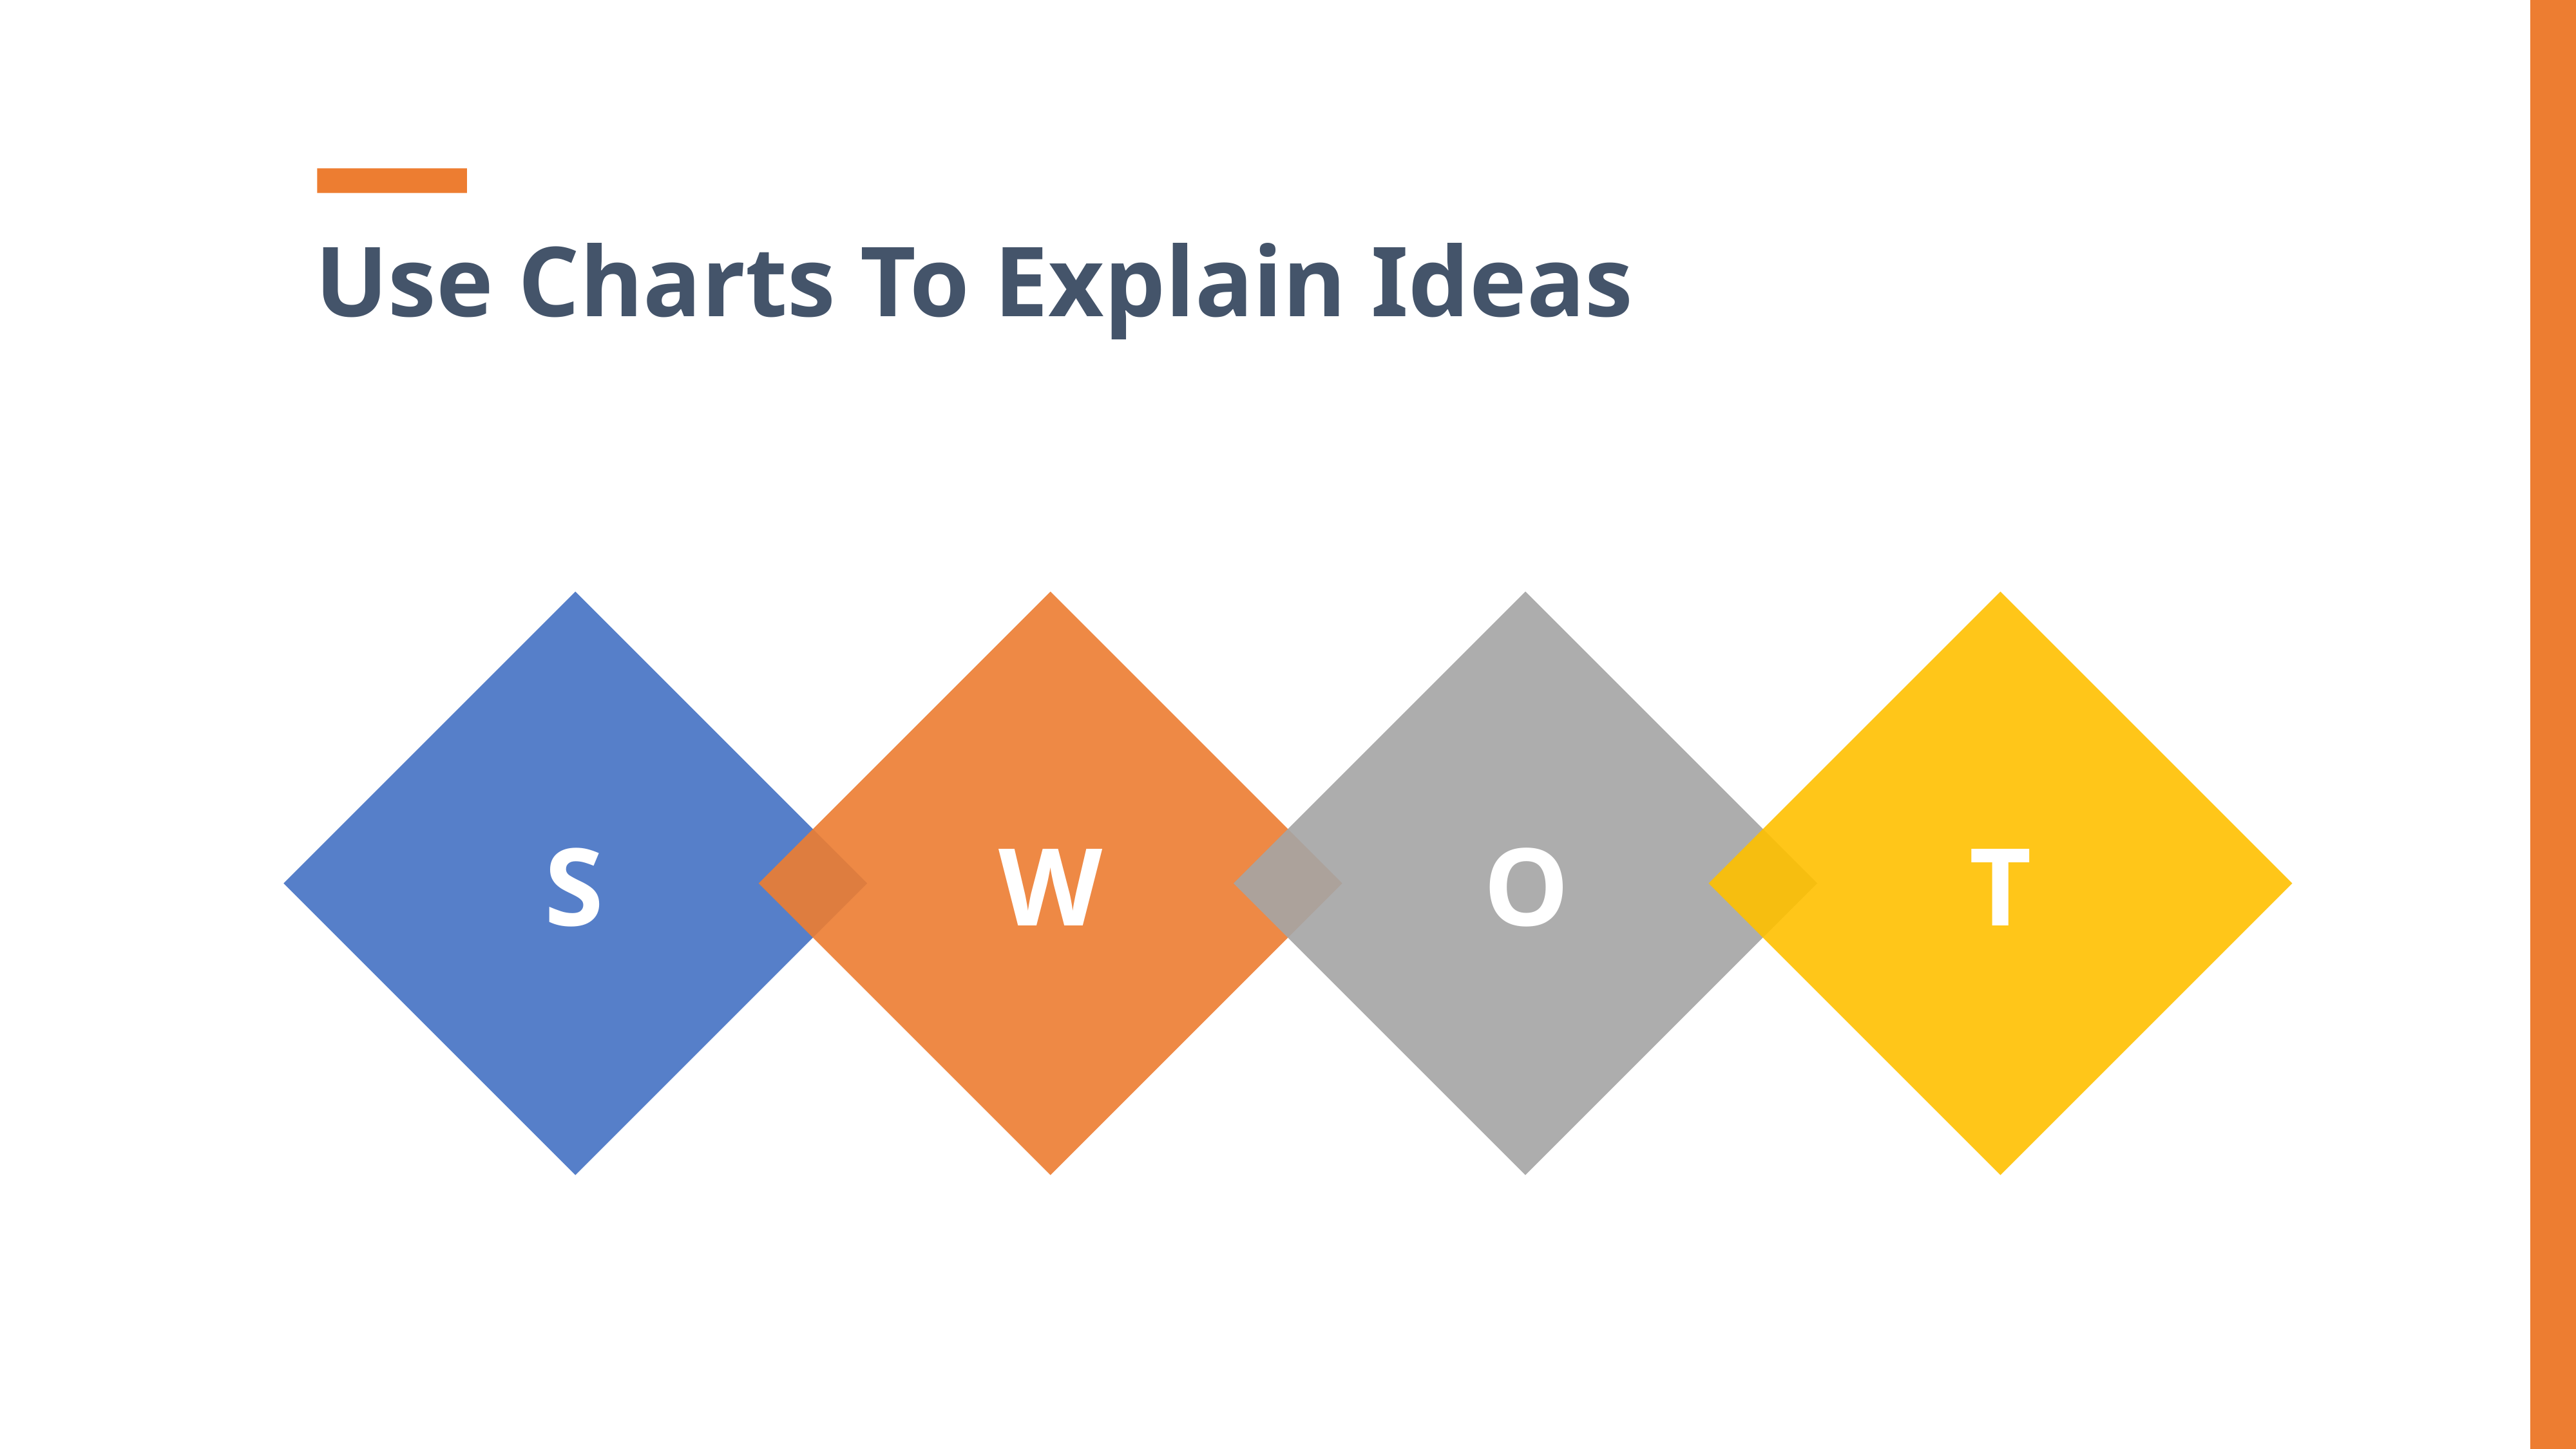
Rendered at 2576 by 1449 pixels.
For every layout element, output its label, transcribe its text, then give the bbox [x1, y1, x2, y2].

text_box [283, 591, 2293, 1175]
text_box Use Charts To Explain Ideas [305, 214, 1798, 341]
text_box [2530, 0, 2576, 1449]
text_box [316, 167, 468, 194]
